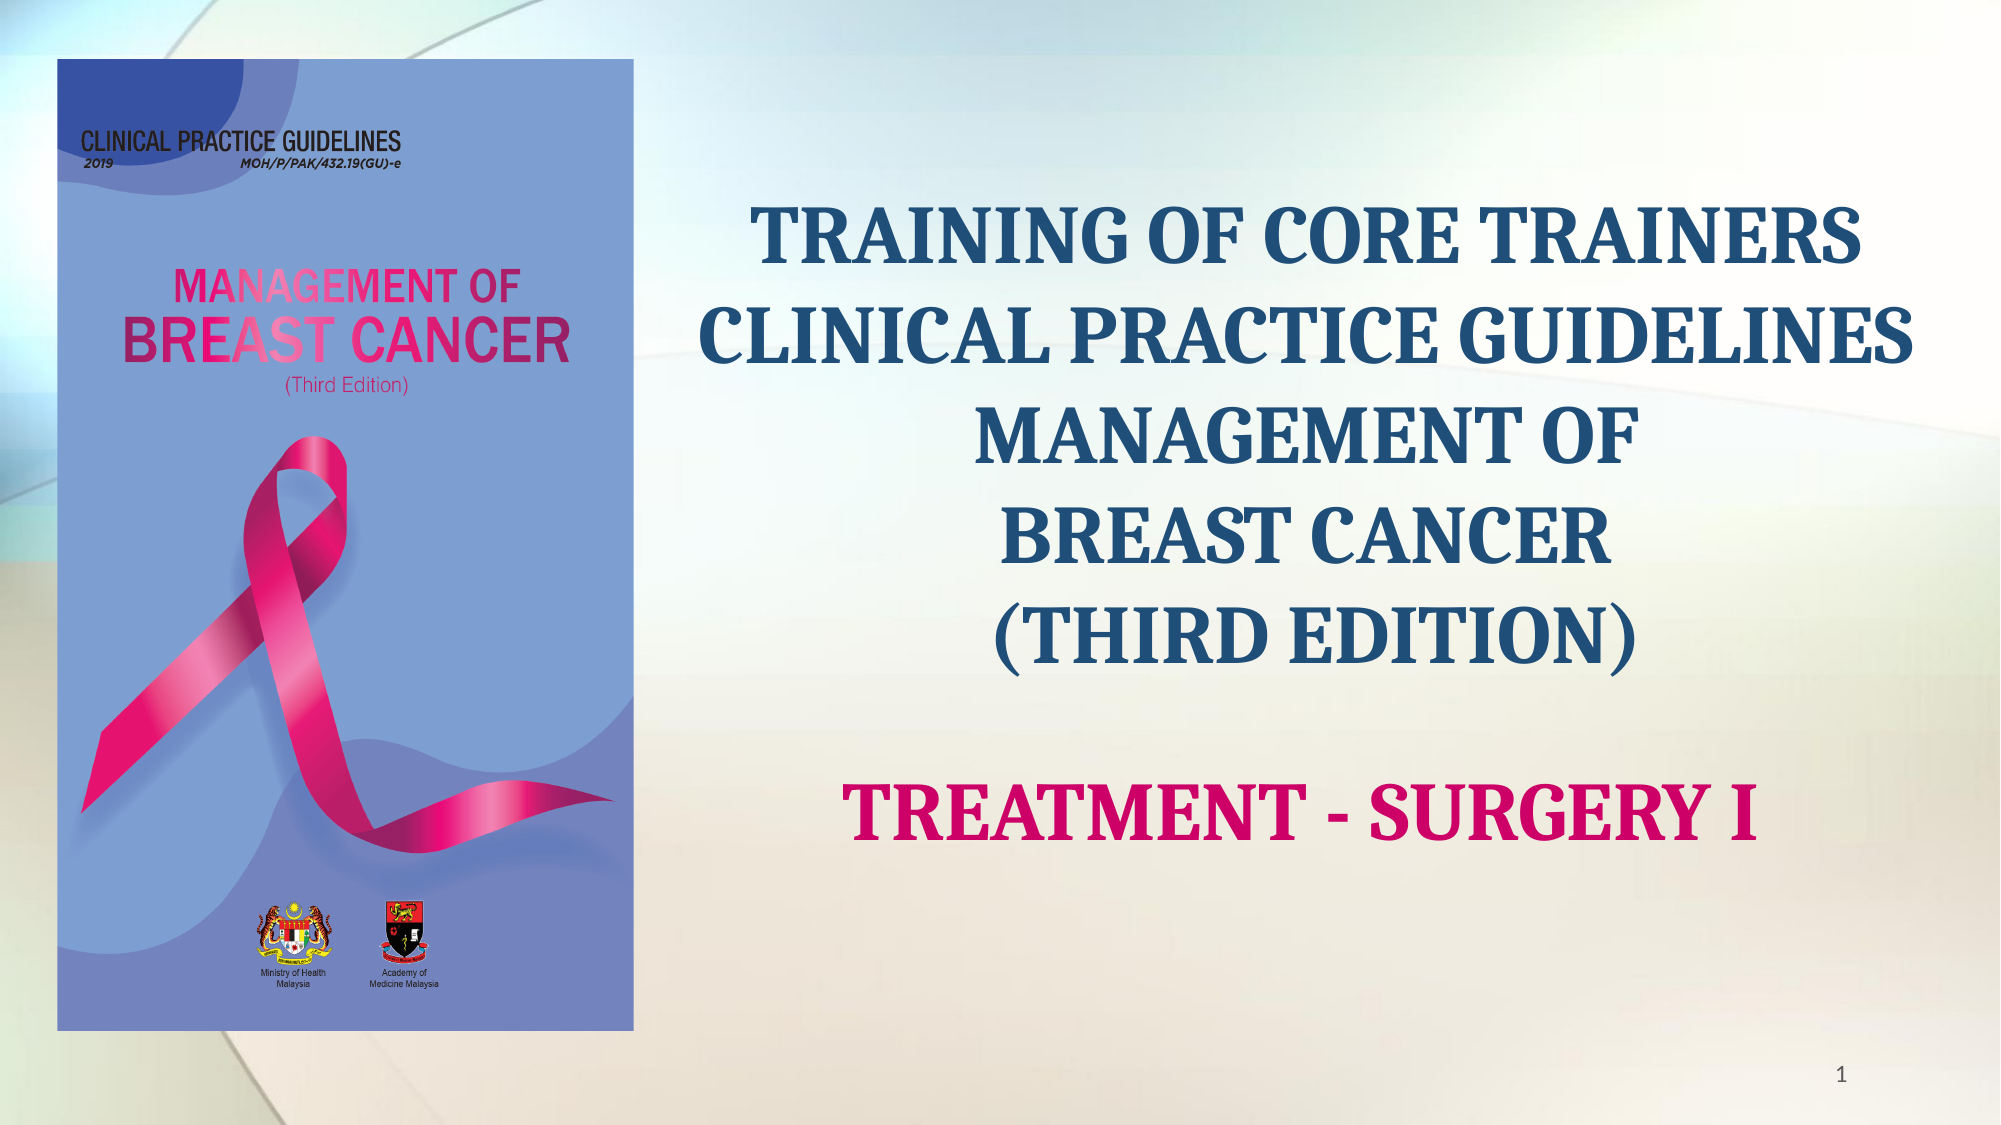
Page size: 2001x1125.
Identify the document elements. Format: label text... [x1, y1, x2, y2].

picture [0, 0, 2001, 1125]
title TRAINING OF CORE TRAINERS CLINICAL PRACTICE GUIDELINES MANAGEMENT OF BREAST CANCER (THIRD EDITION) [657, 135, 1974, 726]
slide_number 1 [1325, 1042, 1863, 1103]
subtitle TREATMENT - SURGERY I [643, 760, 1960, 1033]
